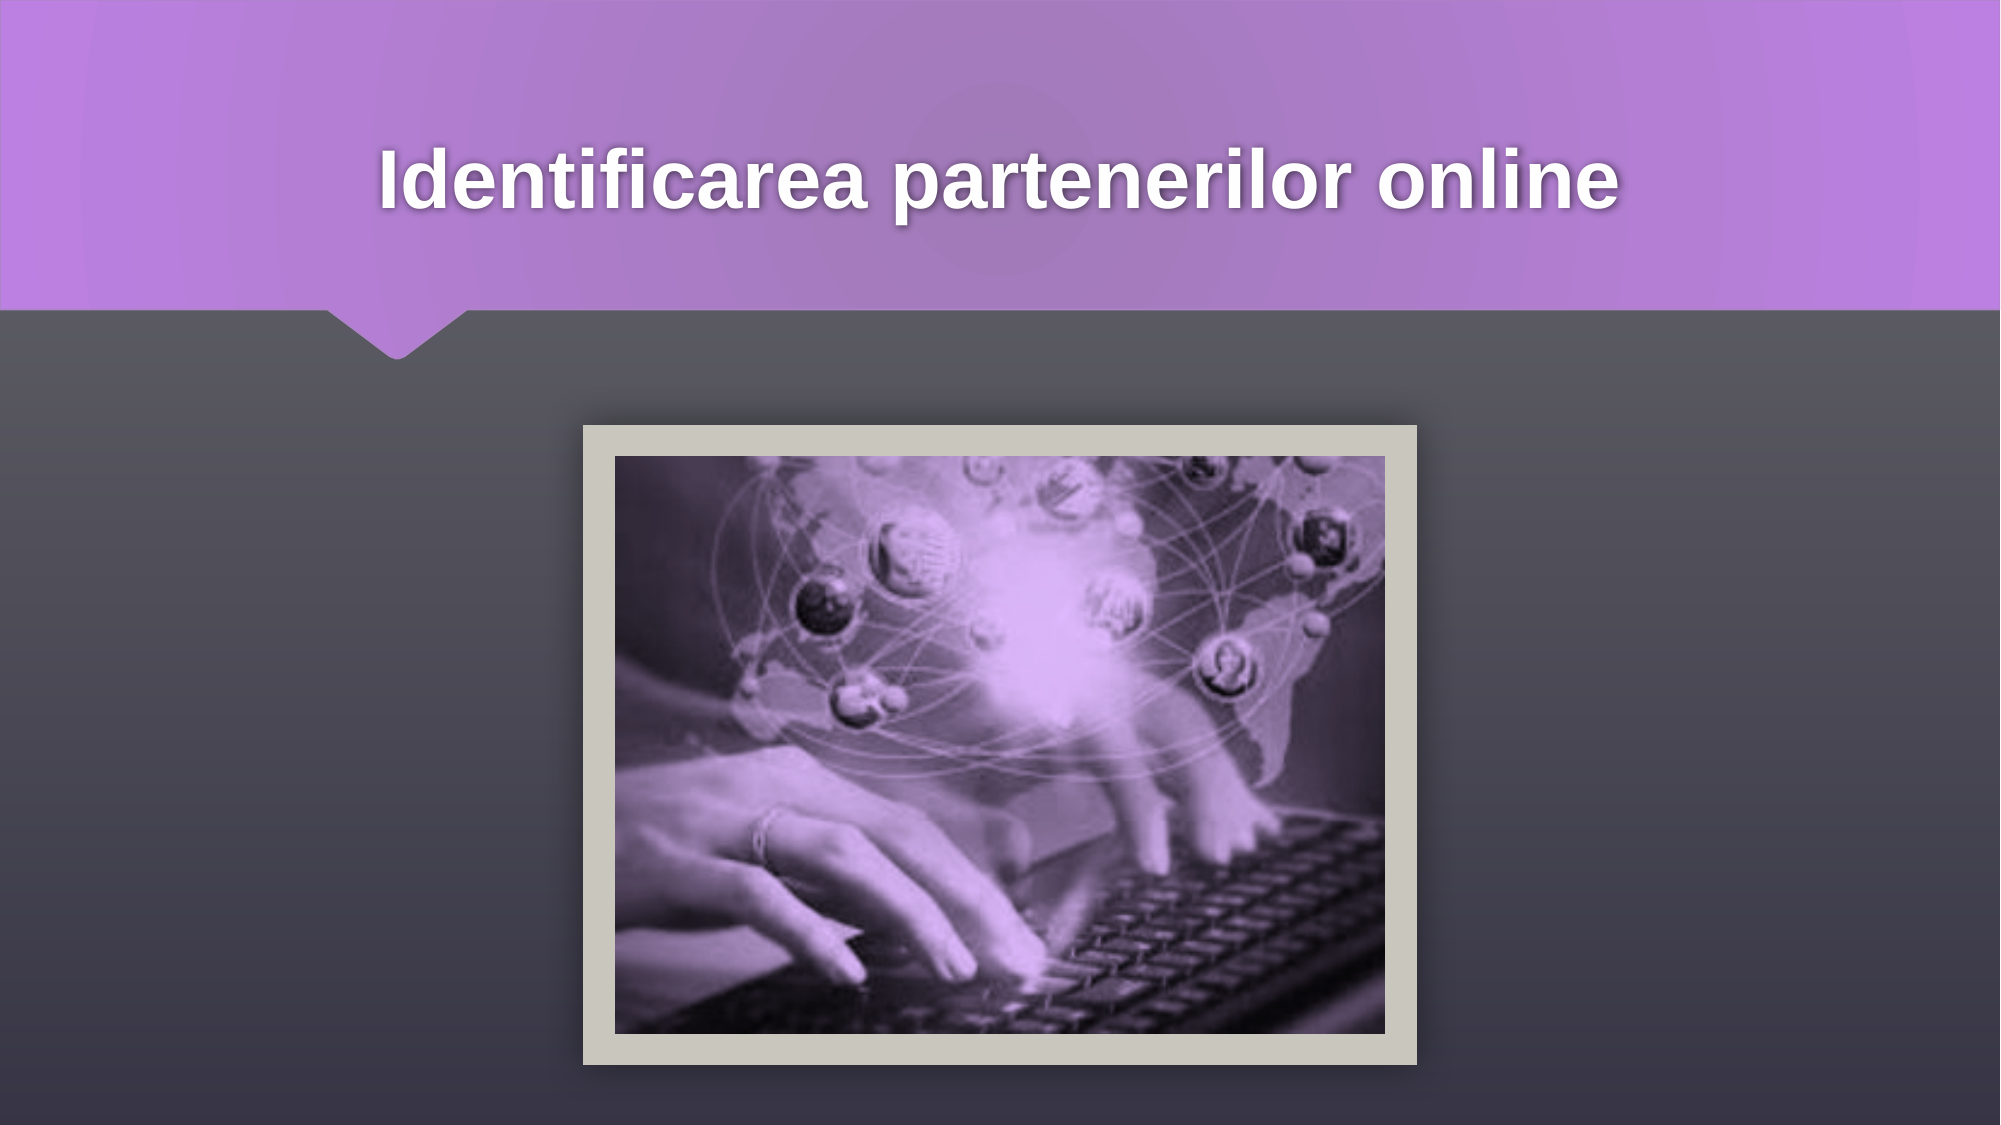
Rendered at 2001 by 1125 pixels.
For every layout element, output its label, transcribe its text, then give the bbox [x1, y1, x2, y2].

title Identificarea partenerilor online [132, 73, 1868, 233]
picture [614, 455, 1386, 1035]
